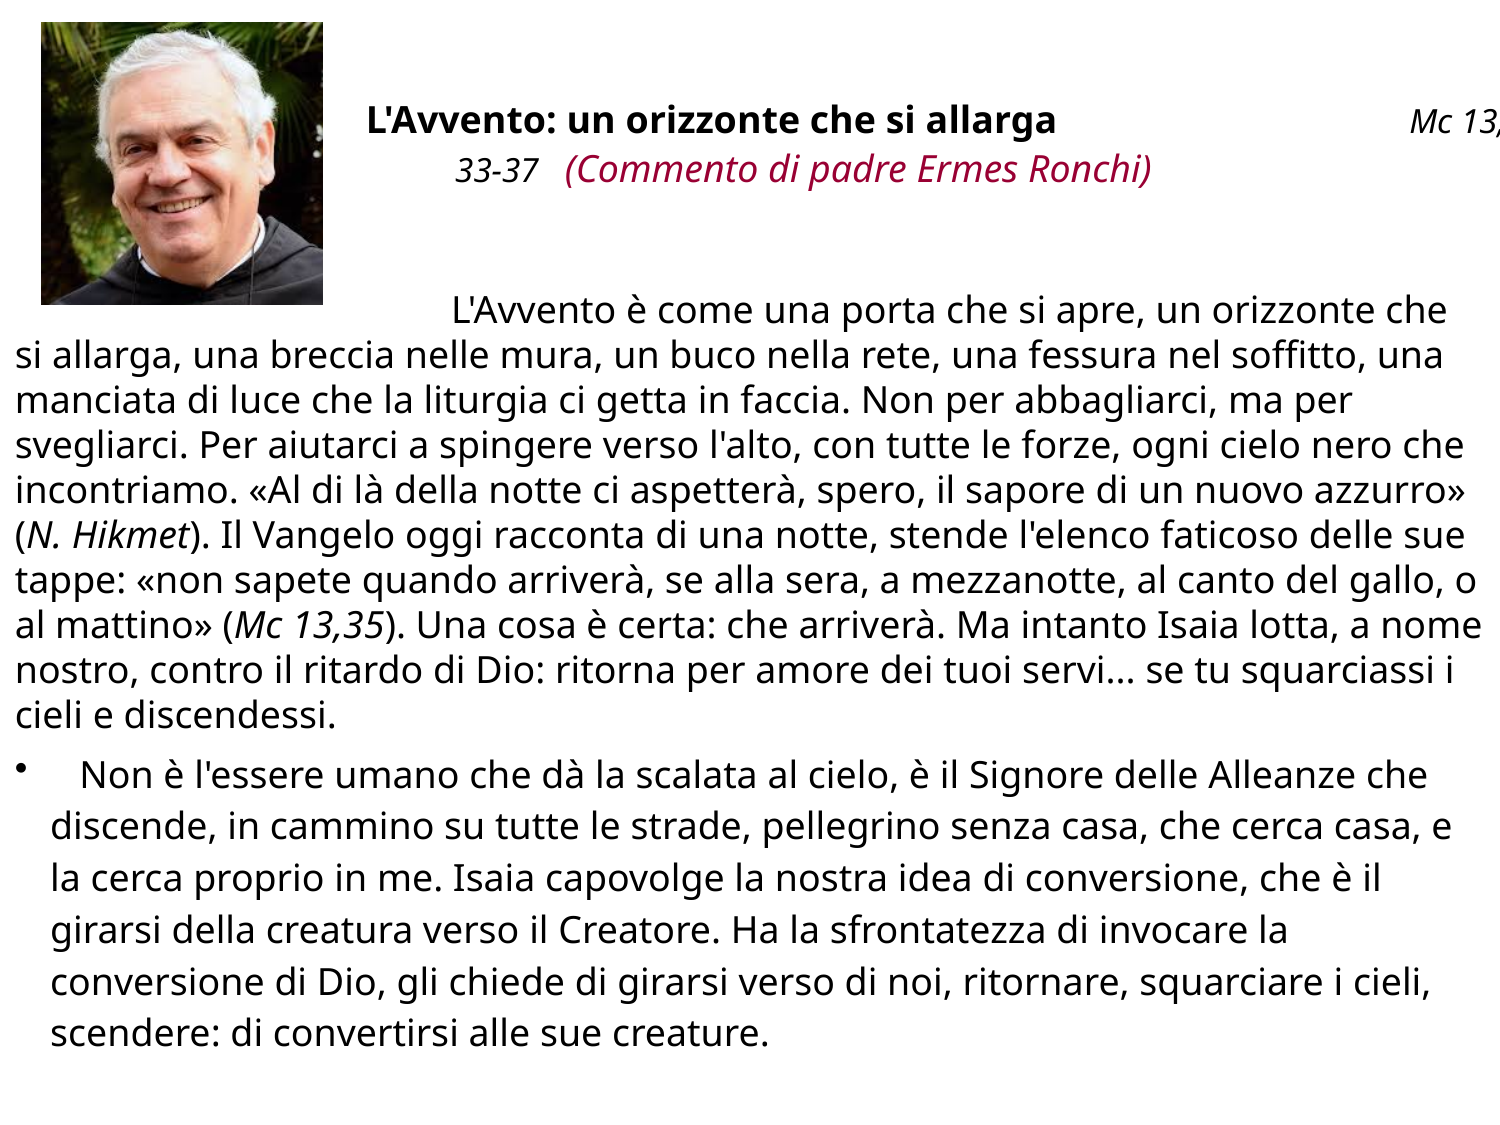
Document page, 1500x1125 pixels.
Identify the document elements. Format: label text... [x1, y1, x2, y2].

picture [41, 22, 323, 305]
text_box L'Avvento: un orizzonte che si allarga Mc 13, 33-37 (Commento di padre Ermes Ronchi) [348, 88, 1500, 244]
text_box L'Avvento è come una porta che si apre, un orizzonte che si allarga, una breccia nelle mura, un buco nella rete, una fessura nel soffitto, una manciata di luce che la liturgia ci getta in faccia. Non per abbagliarci, ma per svegliarci. Per aiutarci a spingere verso l'alto, con tutte le forze, ogni cielo nero che incontriamo. «Al di là della notte ci aspetterà, spero, il sapore di un nuovo azzurro» (N. Hikmet). Il Vangelo oggi racconta di una notte, stende l'elenco faticoso delle sue tappe: «non sapete quando arriverà, se alla sera, a mezzanotte, al canto del gallo, o al mattino» (Mc 13,35). Una cosa è certa: che arriverà. Ma intanto Isaia lotta, a nome nostro, contro il ritardo di Dio: ritorna per amore dei tuoi servi... se tu squarciassi i cieli e discendessi. Non è l'essere umano che dà la scalata al cielo, è il Signore delle Alleanze che discende, in cammino su tutte le strade, pellegrino senza casa, che cerca casa, e la cerca proprio in me. Isaia capovolge la nostra idea di conversione, che è il girarsi della creatura verso il Creatore. Ha la sfrontatezza di invocare la conversione di Dio, gli chiede di girarsi verso di noi, ritornare, squarciare i cieli, scendere: di convertirsi alle sue creature. [0, 278, 1500, 799]
text_box L'Avvento è come una porta che si apre, un orizzonte che si allarga, una breccia nelle mura, un buco nella rete, una fessura nel soffitto, una manciata di luce che la liturgia ci getta in faccia. Non per abbagliarci, ma per svegliarci. Per aiutarci a spingere verso l'alto, con tutte le forze, ogni cielo nero che incontriamo. «Al di là della notte ci aspetterà, spero, il sapore di un nuovo azzurro» (N. Hikmet). Il Vangelo oggi racconta di una notte, stende l'elenco faticoso delle sue tappe: «non sapete quando arriverà, se alla sera, a mezzanotte, al canto del gallo, o al mattino» (Mc 13,35). Una cosa è certa: che arriverà. Ma intanto Isaia lotta, a nome nostro, contro il ritardo di Dio: ritorna per amore dei tuoi servi... se tu squarciassi i cieli e discendessi. Non è l'essere umano che dà la scalata al cielo, è il Signore delle Alleanze che discende, in cammino su tutte le strade, pellegrino senza casa, che cerca casa, e la cerca proprio in me. Isaia capovolge la nostra idea di conversione, che è il girarsi della creatura verso il Creatore. Ha la sfrontatezza di invocare la conversione di Dio, gli chiede di girarsi verso di noi, ritornare, squarciare i cieli, scendere: di convertirsi alle sue creature. [0, 801, 1500, 1062]
